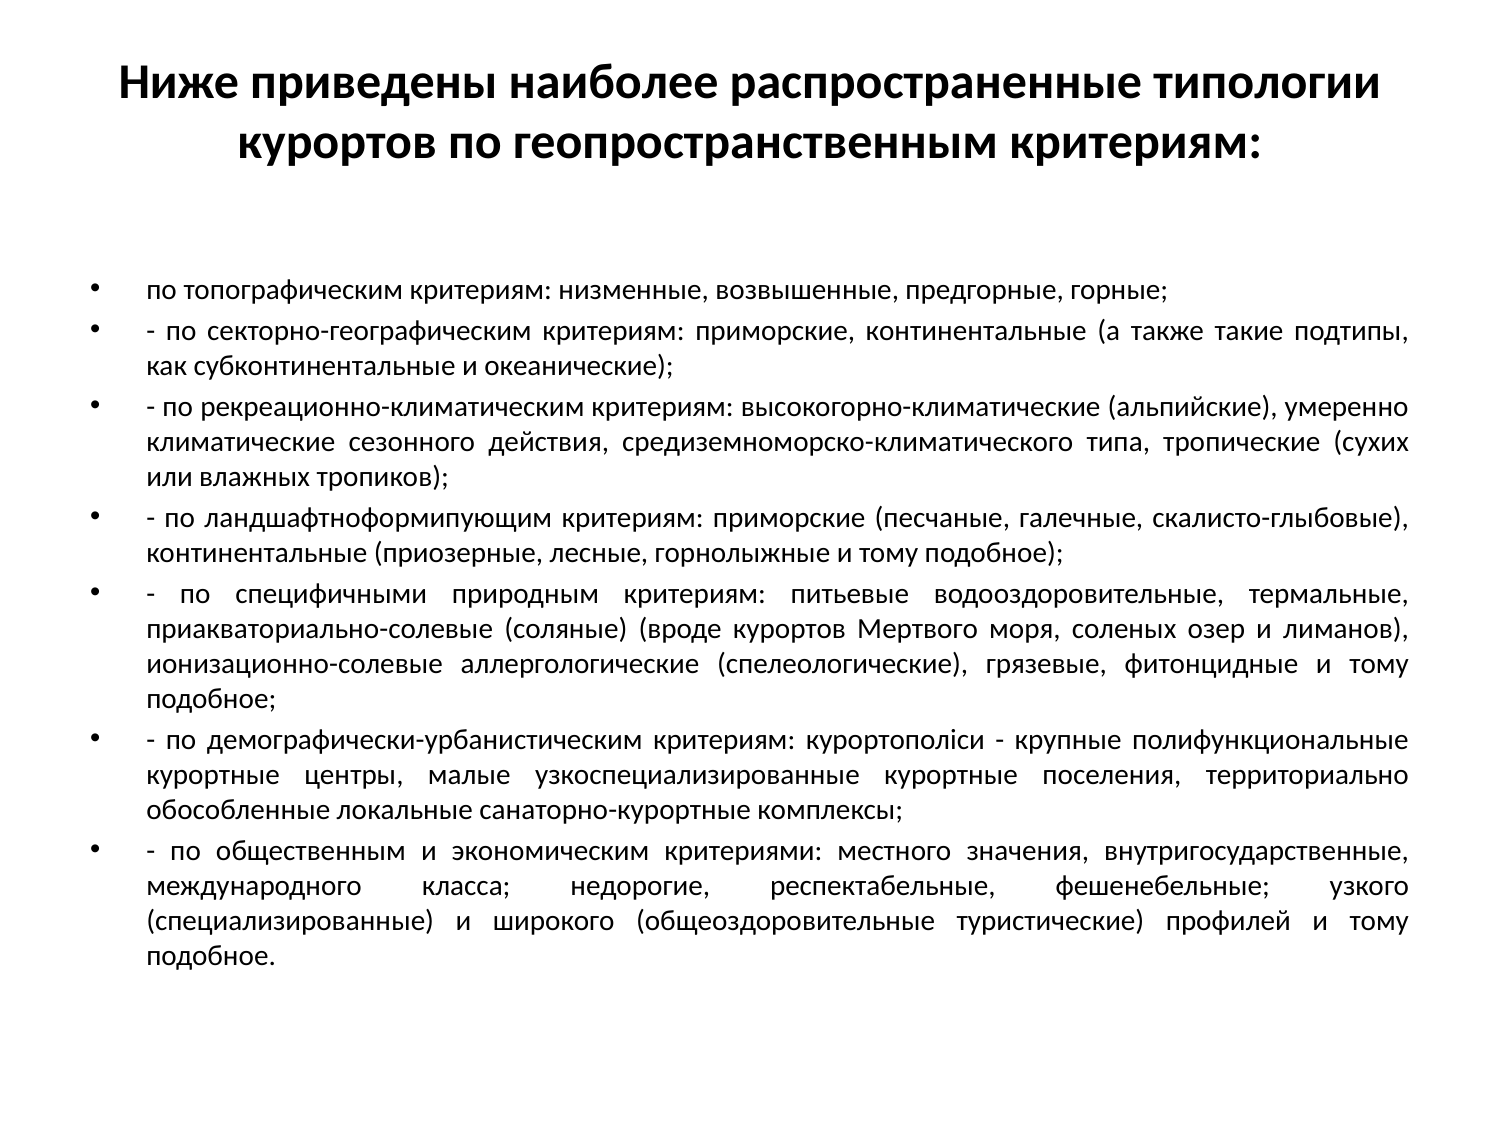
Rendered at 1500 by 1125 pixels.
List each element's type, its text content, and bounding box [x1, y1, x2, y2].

title Ниже приведены наиболее распространенные типологии курортов по геопространственным критериям: [75, 45, 1425, 233]
list по топографическим критериям: низменные, возвышенные, предгорные, горные; - по секторно-географическим критериям: приморские, континентальные (а также такие подтипы, как субконтинентальные и океанические); - по рекреационно-климатическим критериям: высокогорно-климатические (альпийские), умеренно климатические сезонного действия, средиземноморско-климатического типа, тропические (сухих или влажных тропиков); - по ландшафтноформипующим критериям: приморские (песчаные, галечные, скалисто-глыбовые), континентальные (приозерные, лесные, горнолыжные и тому подобное); - по специфичными природным критериям: питьевые водооздоровительные, термальные, приакваториально-солевые (соляные) (вроде курортов Мертвого моря, соленых озер и лиманов), ионизационно-солевые аллергологические (спелеологические), грязевые, фитонцидные и тому подобное; - по демографически-урбанистическим критериям: курортополіси - крупные полифункциональные курортные центры, малые узкоспециализированные курортные поселения, территориально обособленные локальные санаторно-курортные комплексы; - по общественным и экономическим критериями: местного значения, внутригосударственные, международного класса; недорогие, респектабельные, фешенебельные; узкого (специализированные) и широкого (общеоздоровительные туристические) профилей и тому подобное. [75, 262, 1425, 1005]
